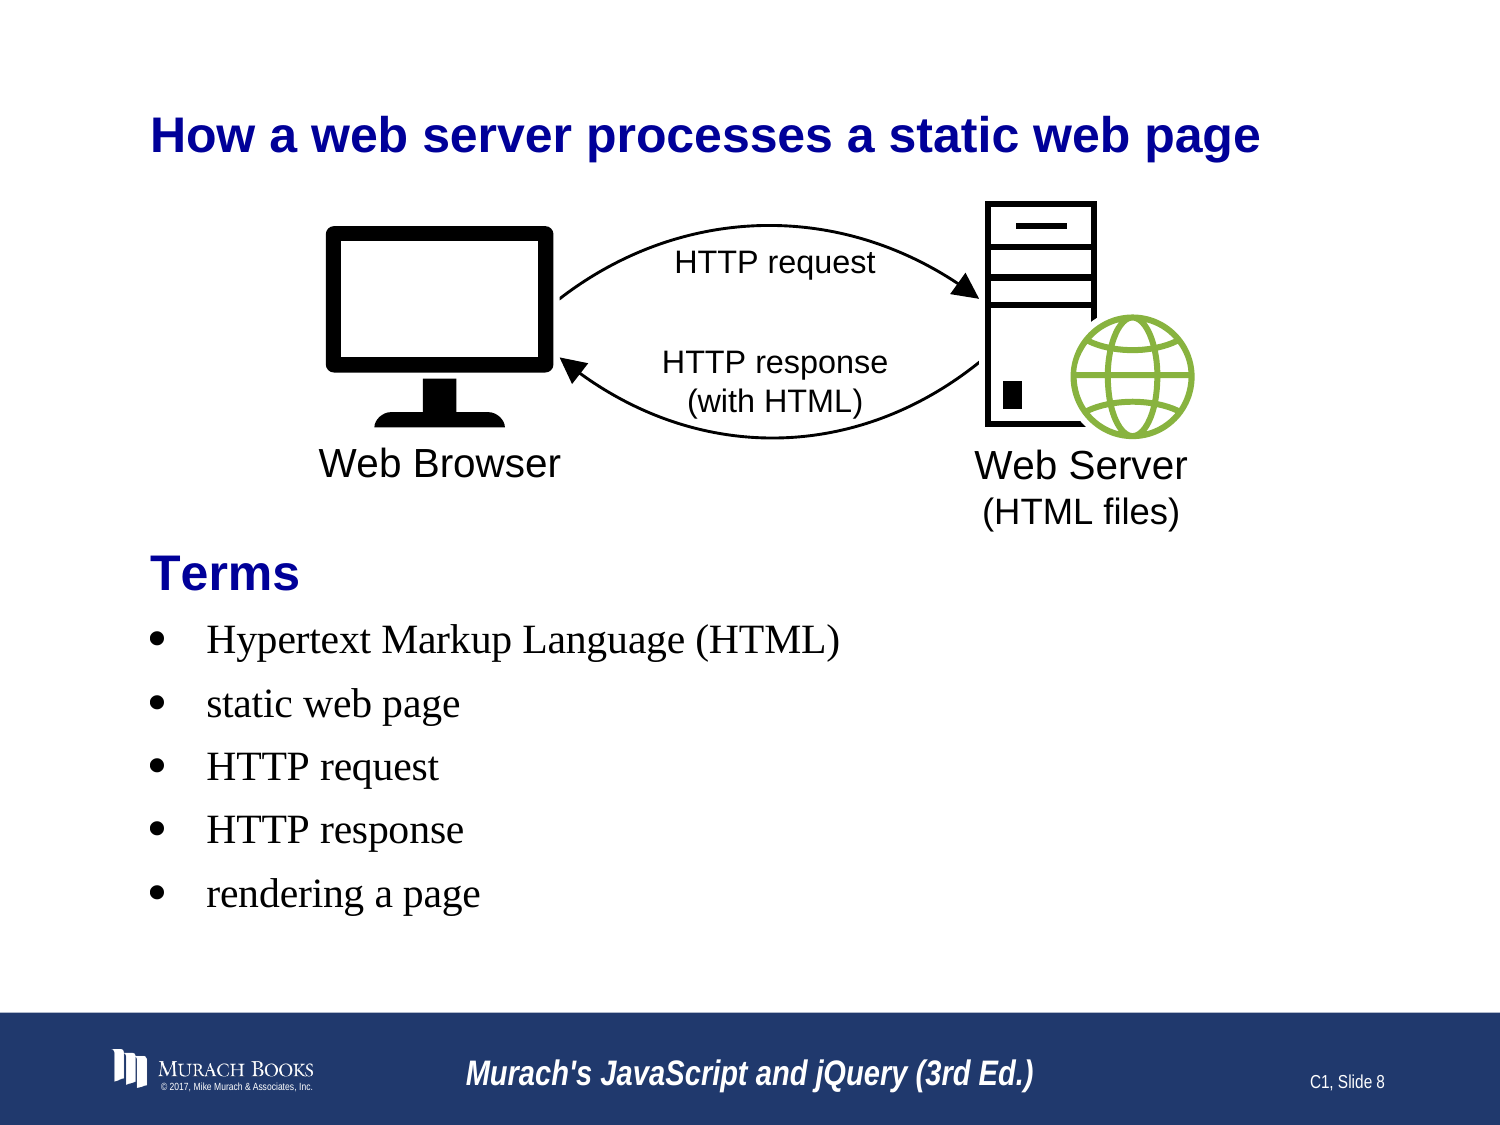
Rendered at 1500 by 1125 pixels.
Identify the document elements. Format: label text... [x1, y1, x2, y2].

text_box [277, 187, 1213, 510]
slide_number C1, Slide 8 [1087, 1025, 1400, 1100]
footer © 2017, Mike Murach & Associates, Inc. [12, 1025, 463, 1100]
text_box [149, 697, 1348, 930]
title How a web server processes a static web page [150, 102, 1350, 164]
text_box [149, 512, 1351, 691]
slide_number Murach's JavaScript and jQuery (3rd Ed.) [463, 1025, 1050, 1100]
